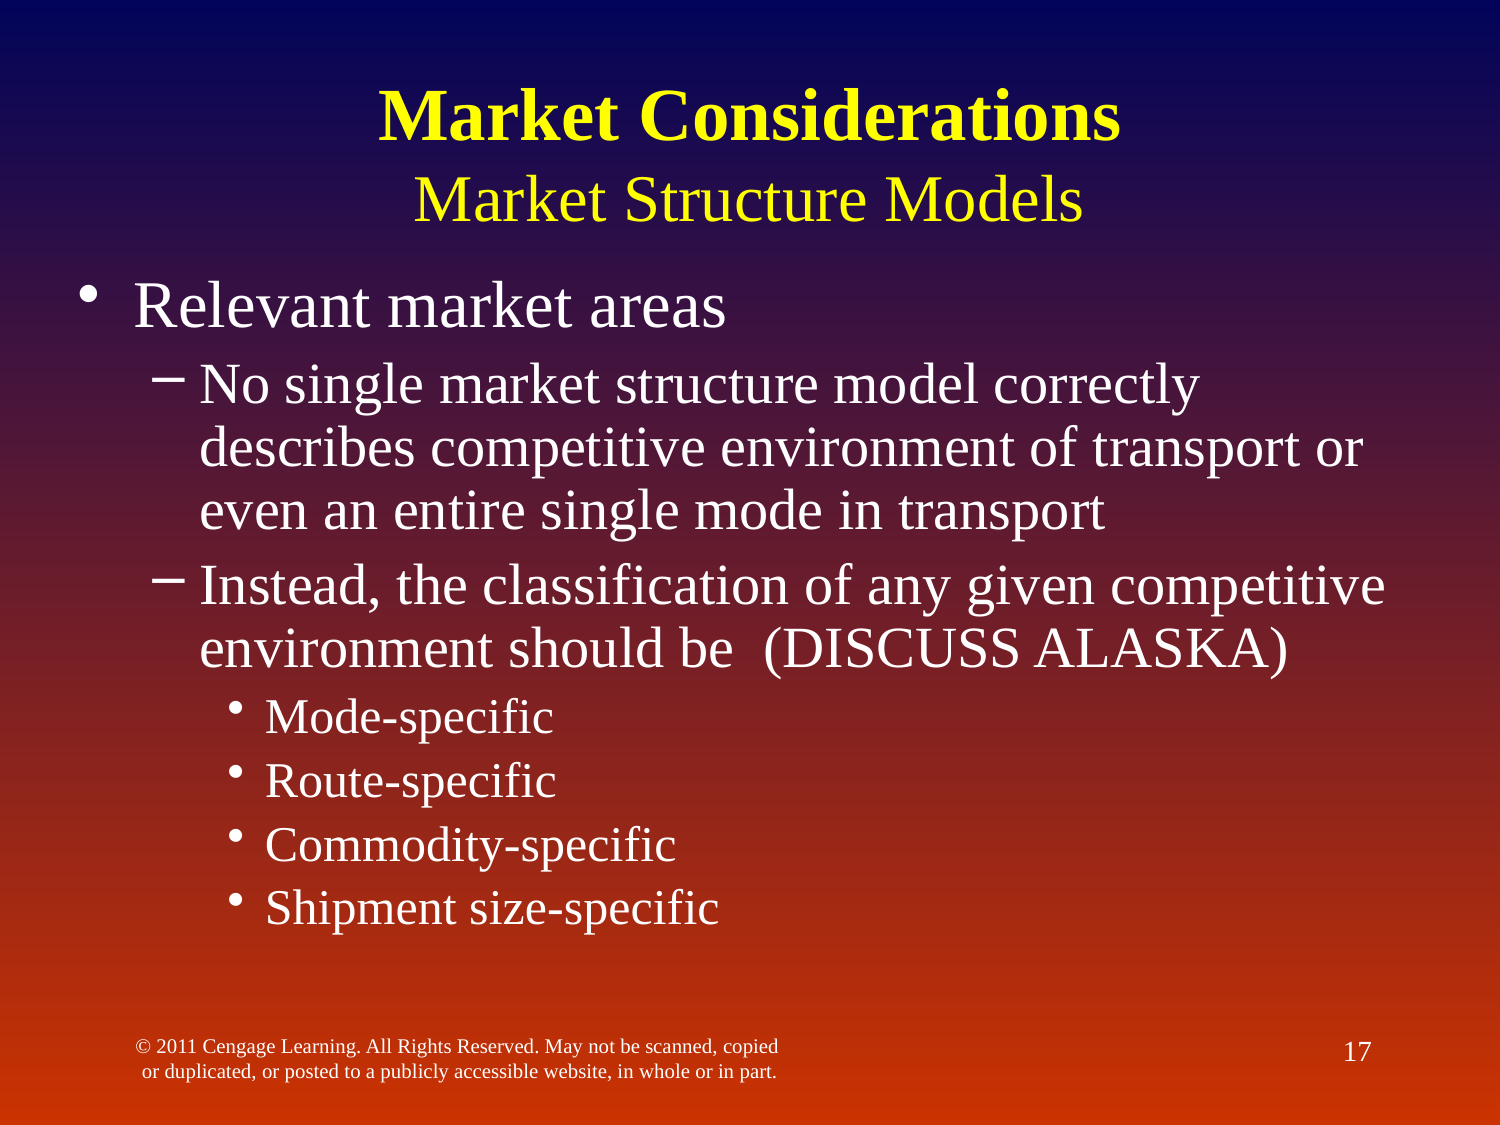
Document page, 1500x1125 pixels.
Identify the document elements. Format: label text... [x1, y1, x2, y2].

list Relevant market areas No single market structure model correctly describes competitive environment of transport or even an entire single mode in transport Instead, the classification of any given competitive environment should be (DISCUSS ALASKA) Mode-specific Route-specific Commodity-specific Shipment size-specific [62, 262, 1426, 1001]
title Market Considerations Market Structure Models [112, 74, 1388, 226]
footer © 2011 Cengage Learning. All Rights Reserved. May not be scanned, copied or duplicated, or posted to a publicly accessible website, in whole or in part. [112, 1024, 813, 1101]
slide_number 17 [1074, 1024, 1388, 1101]
